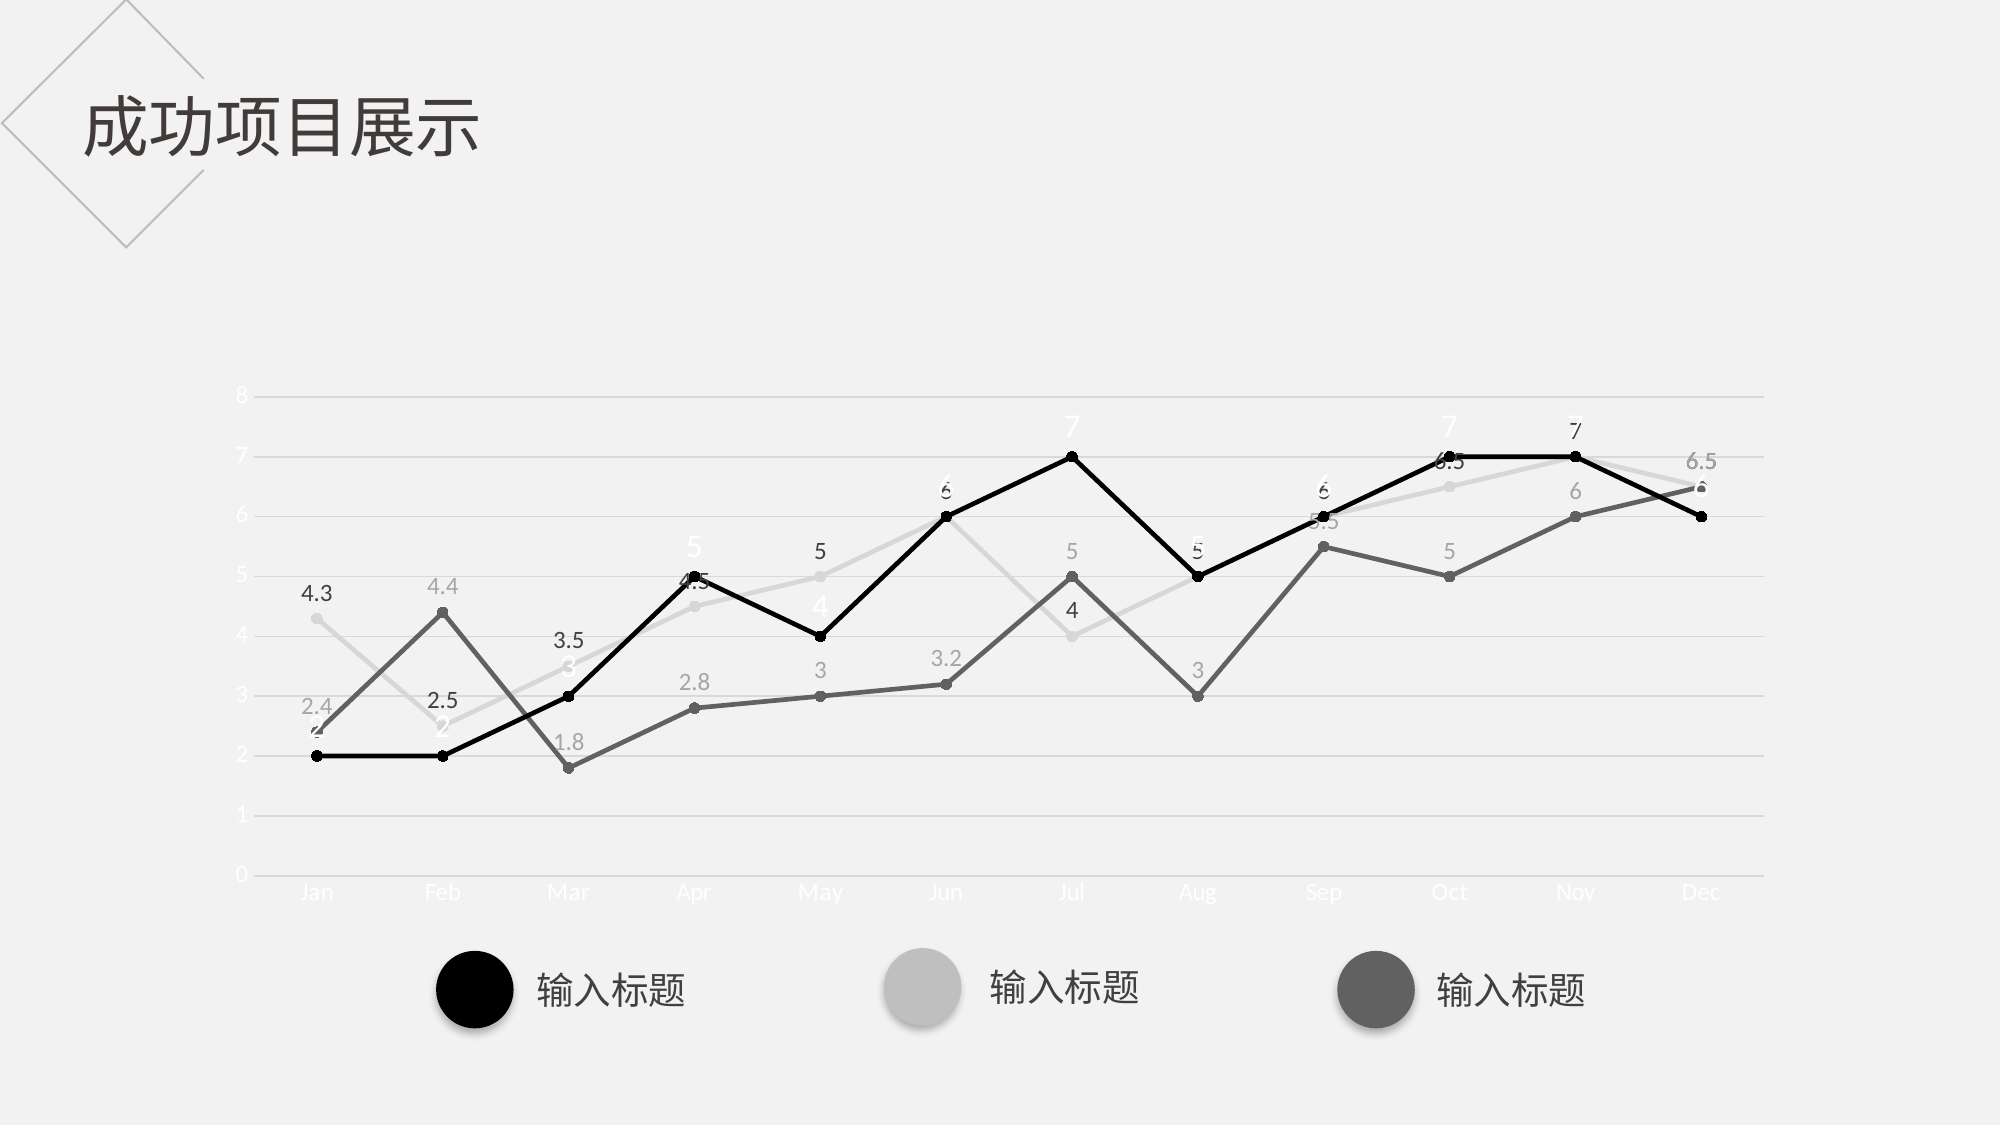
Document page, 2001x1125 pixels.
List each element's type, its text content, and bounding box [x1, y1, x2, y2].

text_box [436, 950, 514, 1029]
text_box [0, 0, 205, 249]
text_box [1337, 950, 1415, 1029]
text_box 成功项目展示 [204, 77, 509, 172]
text_box 输入标题 [521, 959, 702, 1019]
text_box 输入标题 [975, 956, 1155, 1017]
text_box [883, 948, 962, 1026]
text_box 输入标题 [1421, 959, 1602, 1019]
chart [203, 373, 1797, 918]
